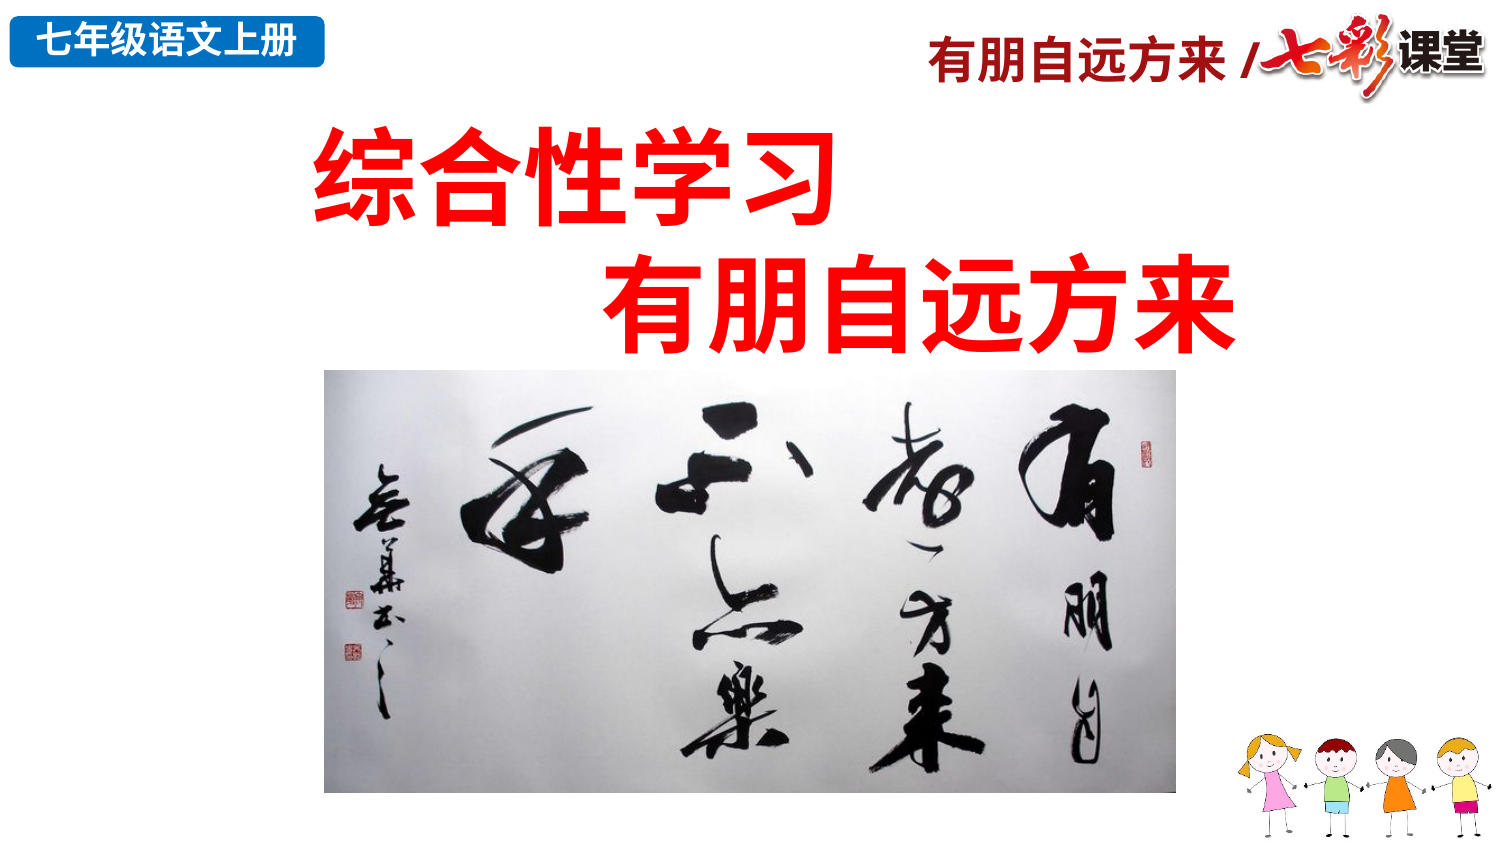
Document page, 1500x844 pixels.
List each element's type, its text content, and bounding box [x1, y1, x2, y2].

picture [1254, 8, 1491, 104]
picture [324, 370, 1176, 793]
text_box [9, 8, 325, 70]
text_box 综合性学习 有朋自远方来 [296, 103, 1254, 374]
picture [1228, 683, 1500, 844]
